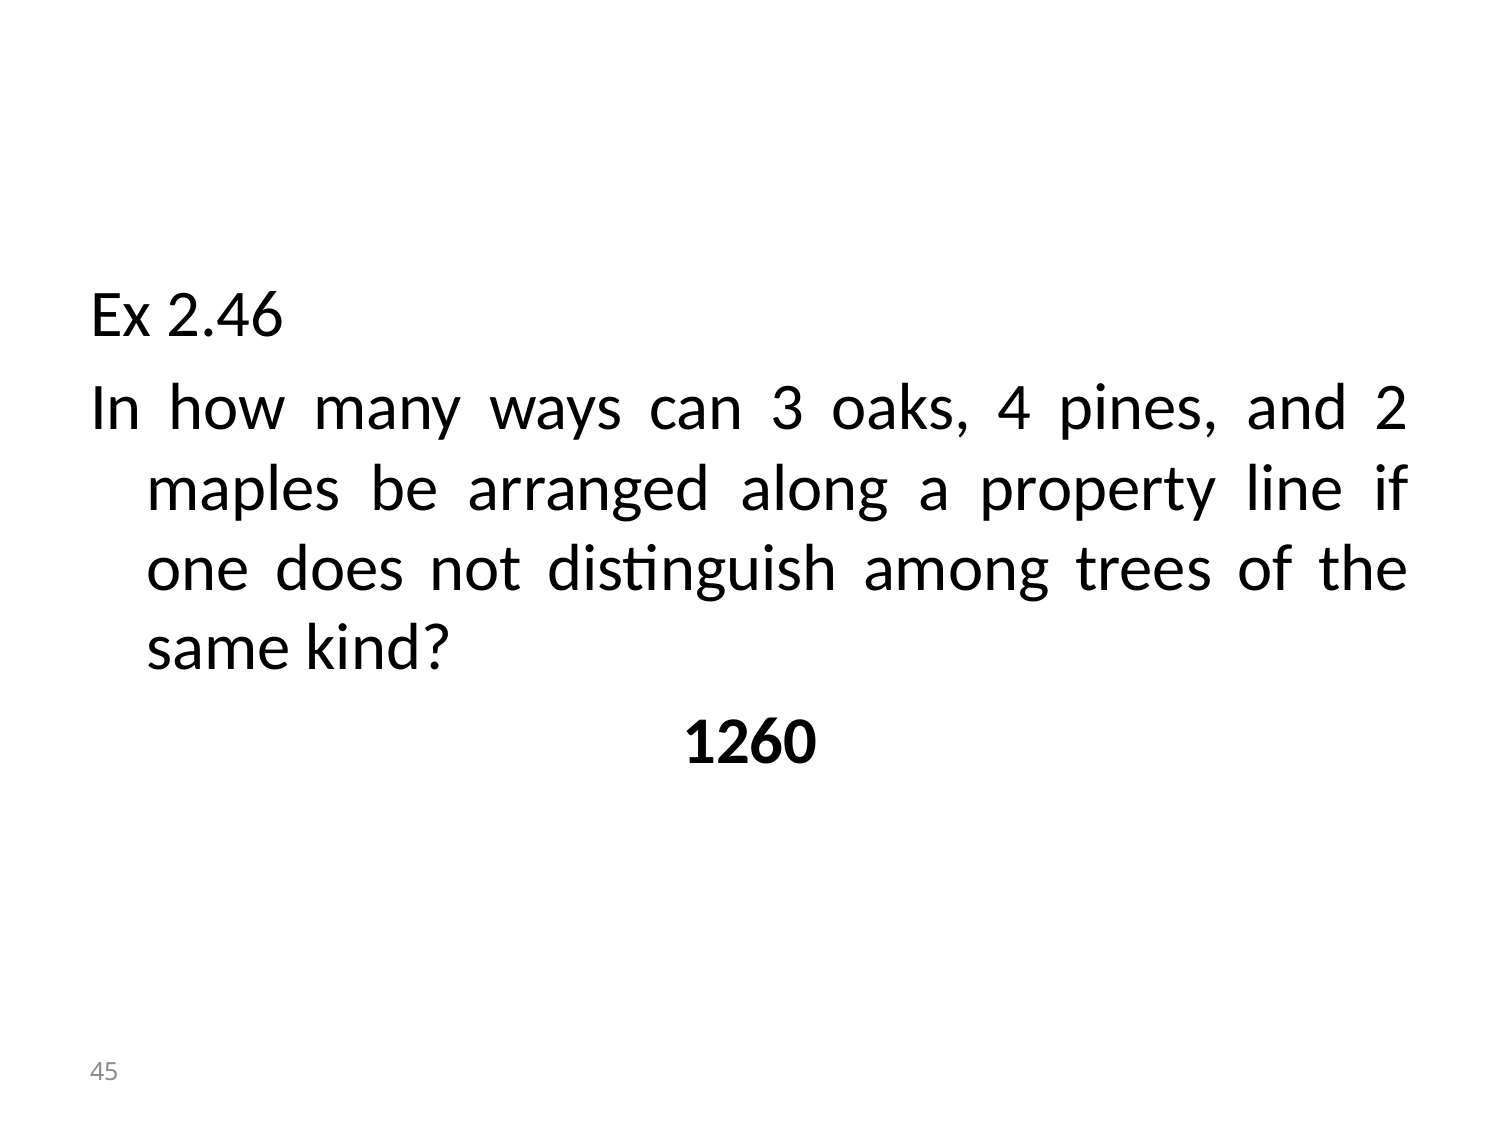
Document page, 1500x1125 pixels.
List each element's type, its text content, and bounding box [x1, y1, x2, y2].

slide_number 45 [75, 1042, 425, 1103]
list Ex 2.46 In how many ways can 3 oaks, 4 pines, and 2 maples be arranged along a property line if one does not distinguish among trees of the same kind? 1260 [75, 262, 1425, 1005]
